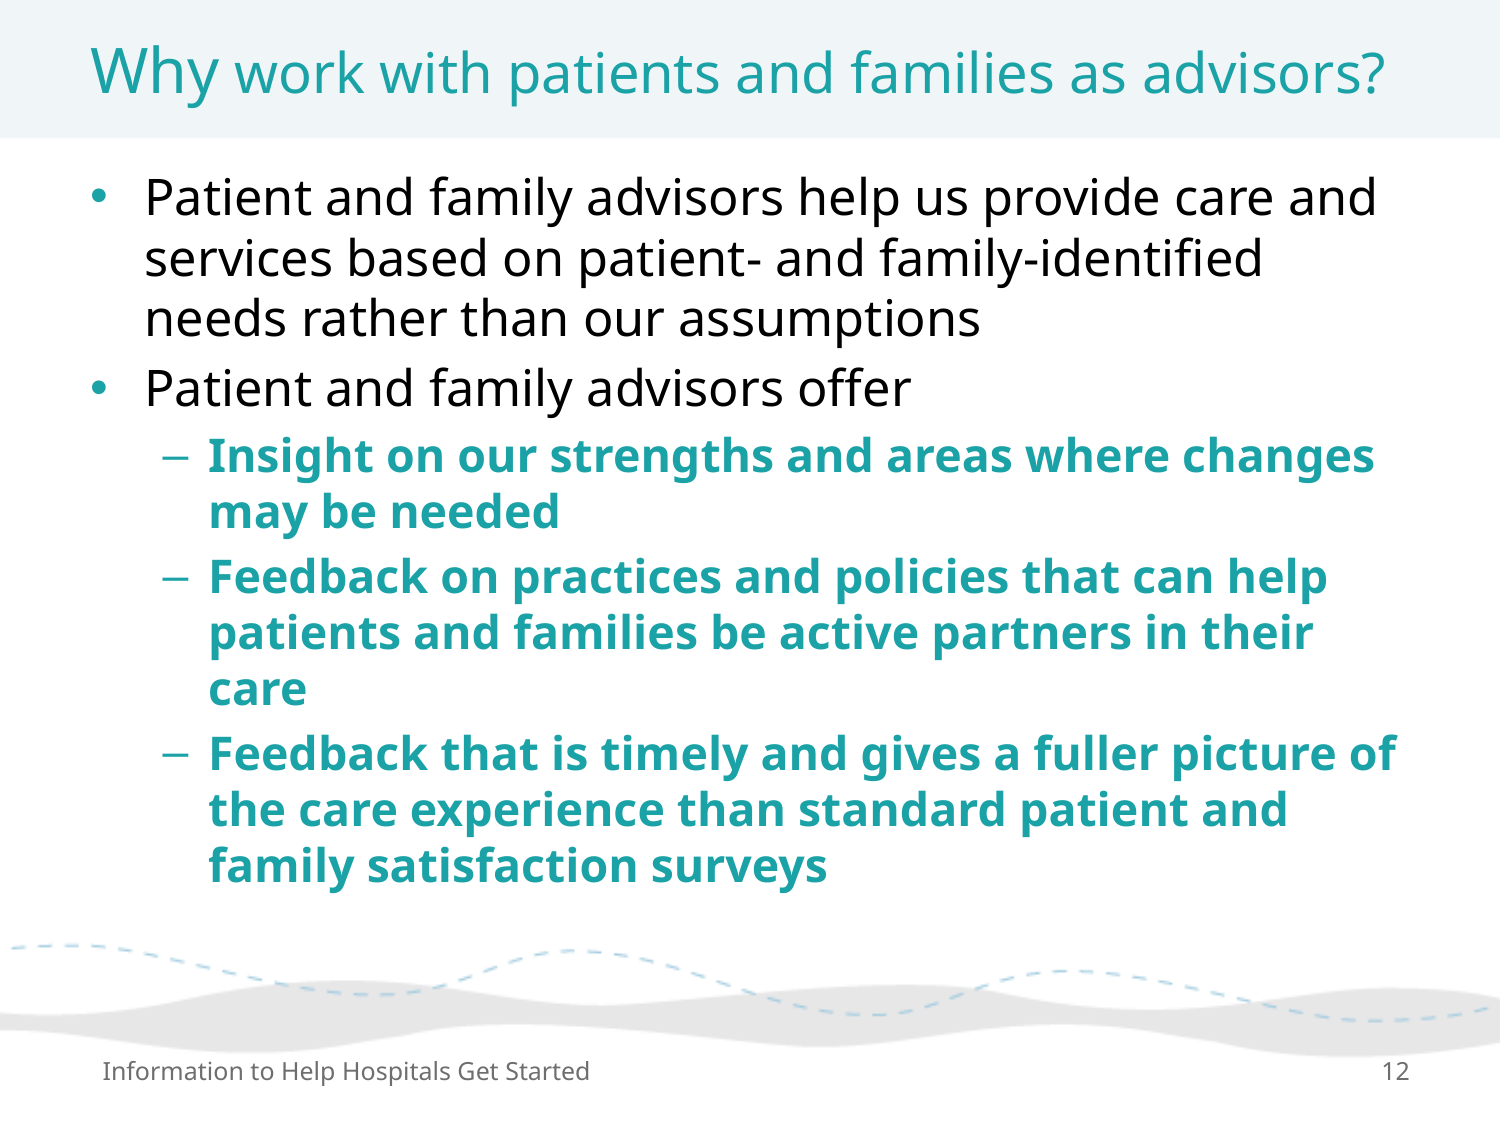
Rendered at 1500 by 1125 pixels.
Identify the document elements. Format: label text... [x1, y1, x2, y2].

slide_number 12 [1074, 1042, 1425, 1103]
list Patient and family advisors help us provide care and services based on patient- and family-identified needs rather than our assumptions Patient and family advisors offer Insight on our strengths and areas where changes may be needed Feedback on practices and policies that can help patients and families be active partners in their care Feedback that is timely and gives a fuller picture of the care experience than standard patient and family satisfaction surveys [75, 157, 1425, 900]
footer Information to Help Hospitals Get Started [87, 1042, 763, 1103]
picture [0, 0, 1500, 1125]
title Why work with patients and families as advisors? [75, 0, 1425, 138]
